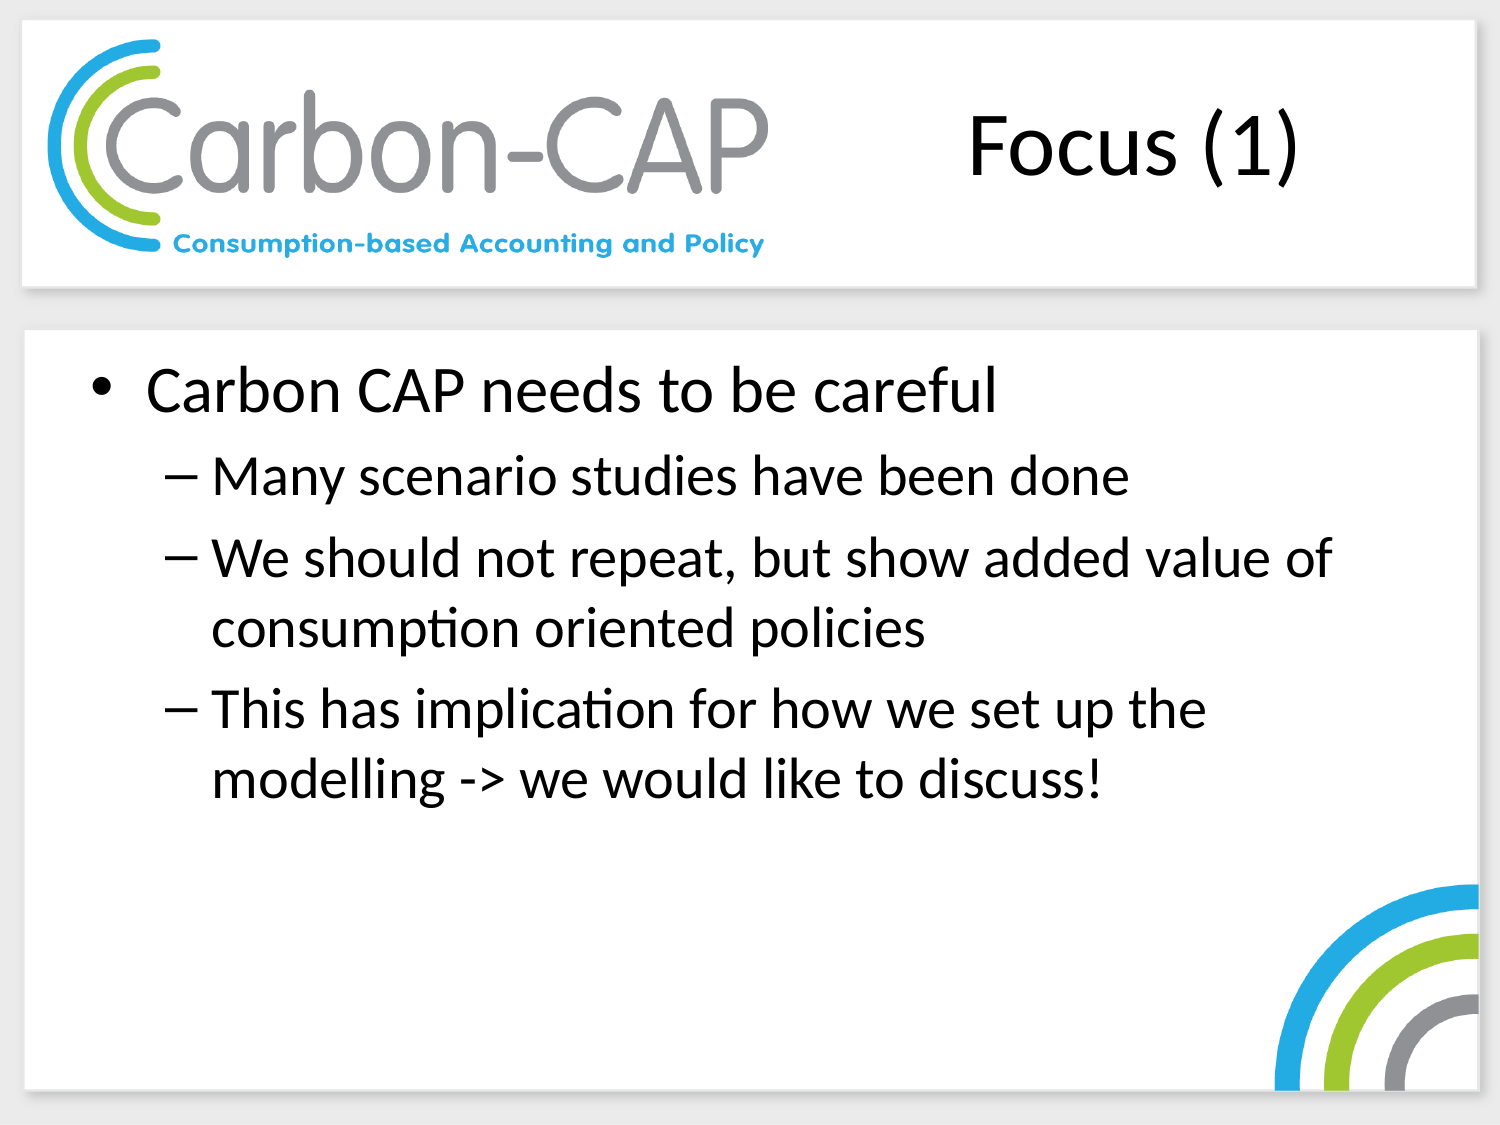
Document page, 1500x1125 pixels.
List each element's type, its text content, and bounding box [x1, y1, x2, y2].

picture [0, 0, 1500, 1125]
title Focus (1) [844, 45, 1425, 233]
list Carbon CAP needs to be careful Many scenario studies have been done We should not repeat, but show added value of consumption oriented policies This has implication for how we set up the modelling -> we would like to discuss! [75, 338, 1425, 1047]
